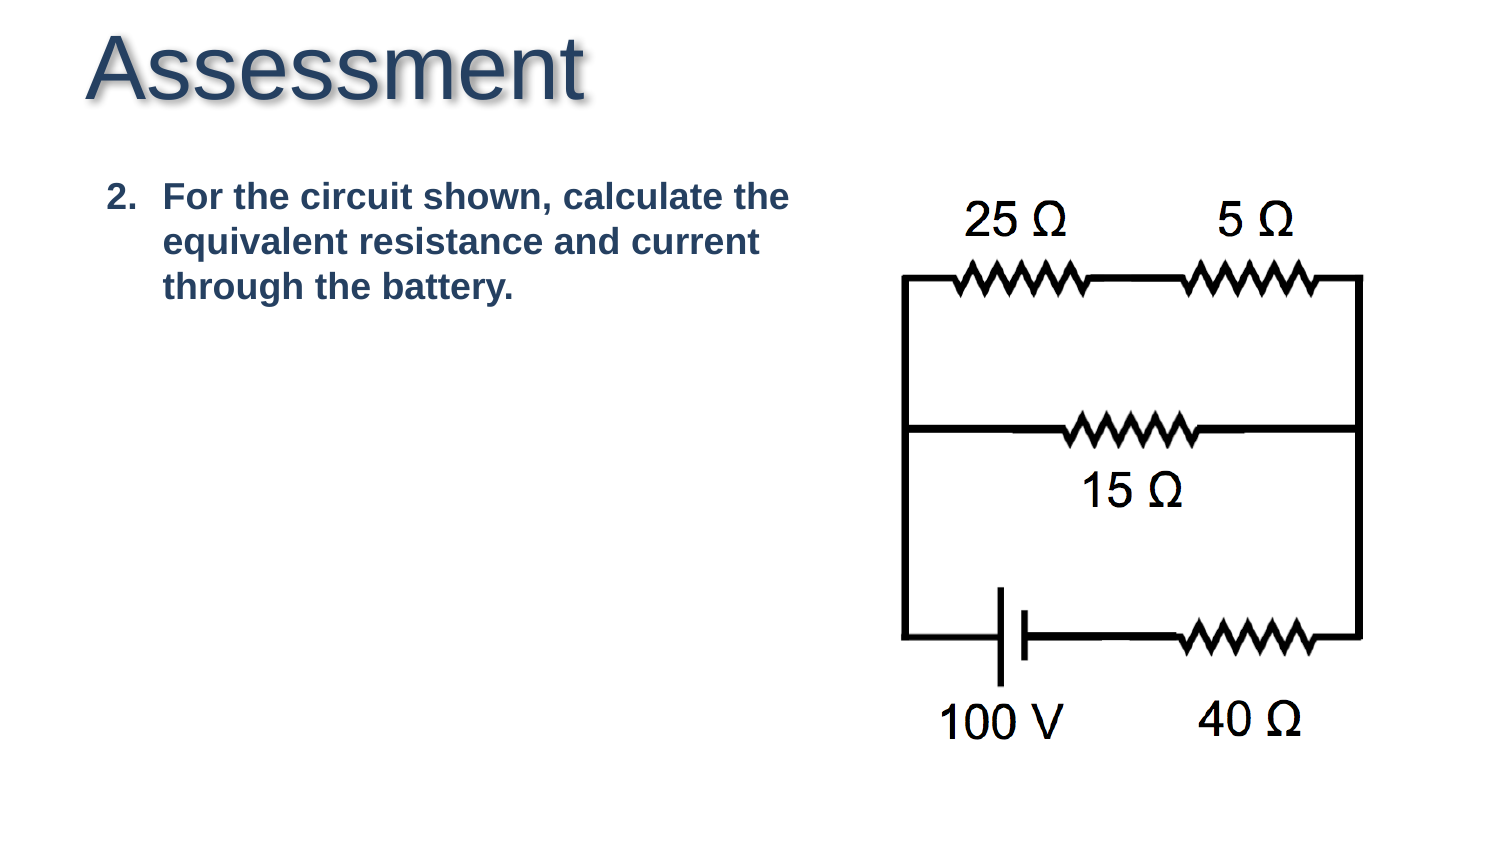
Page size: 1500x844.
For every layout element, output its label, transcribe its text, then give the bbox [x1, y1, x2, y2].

text_box [91, 162, 1444, 776]
text_box For the circuit shown, calculate the equivalent resistance and current through the battery. [91, 164, 813, 315]
picture [874, 186, 1381, 751]
title Assessment [70, 0, 728, 206]
